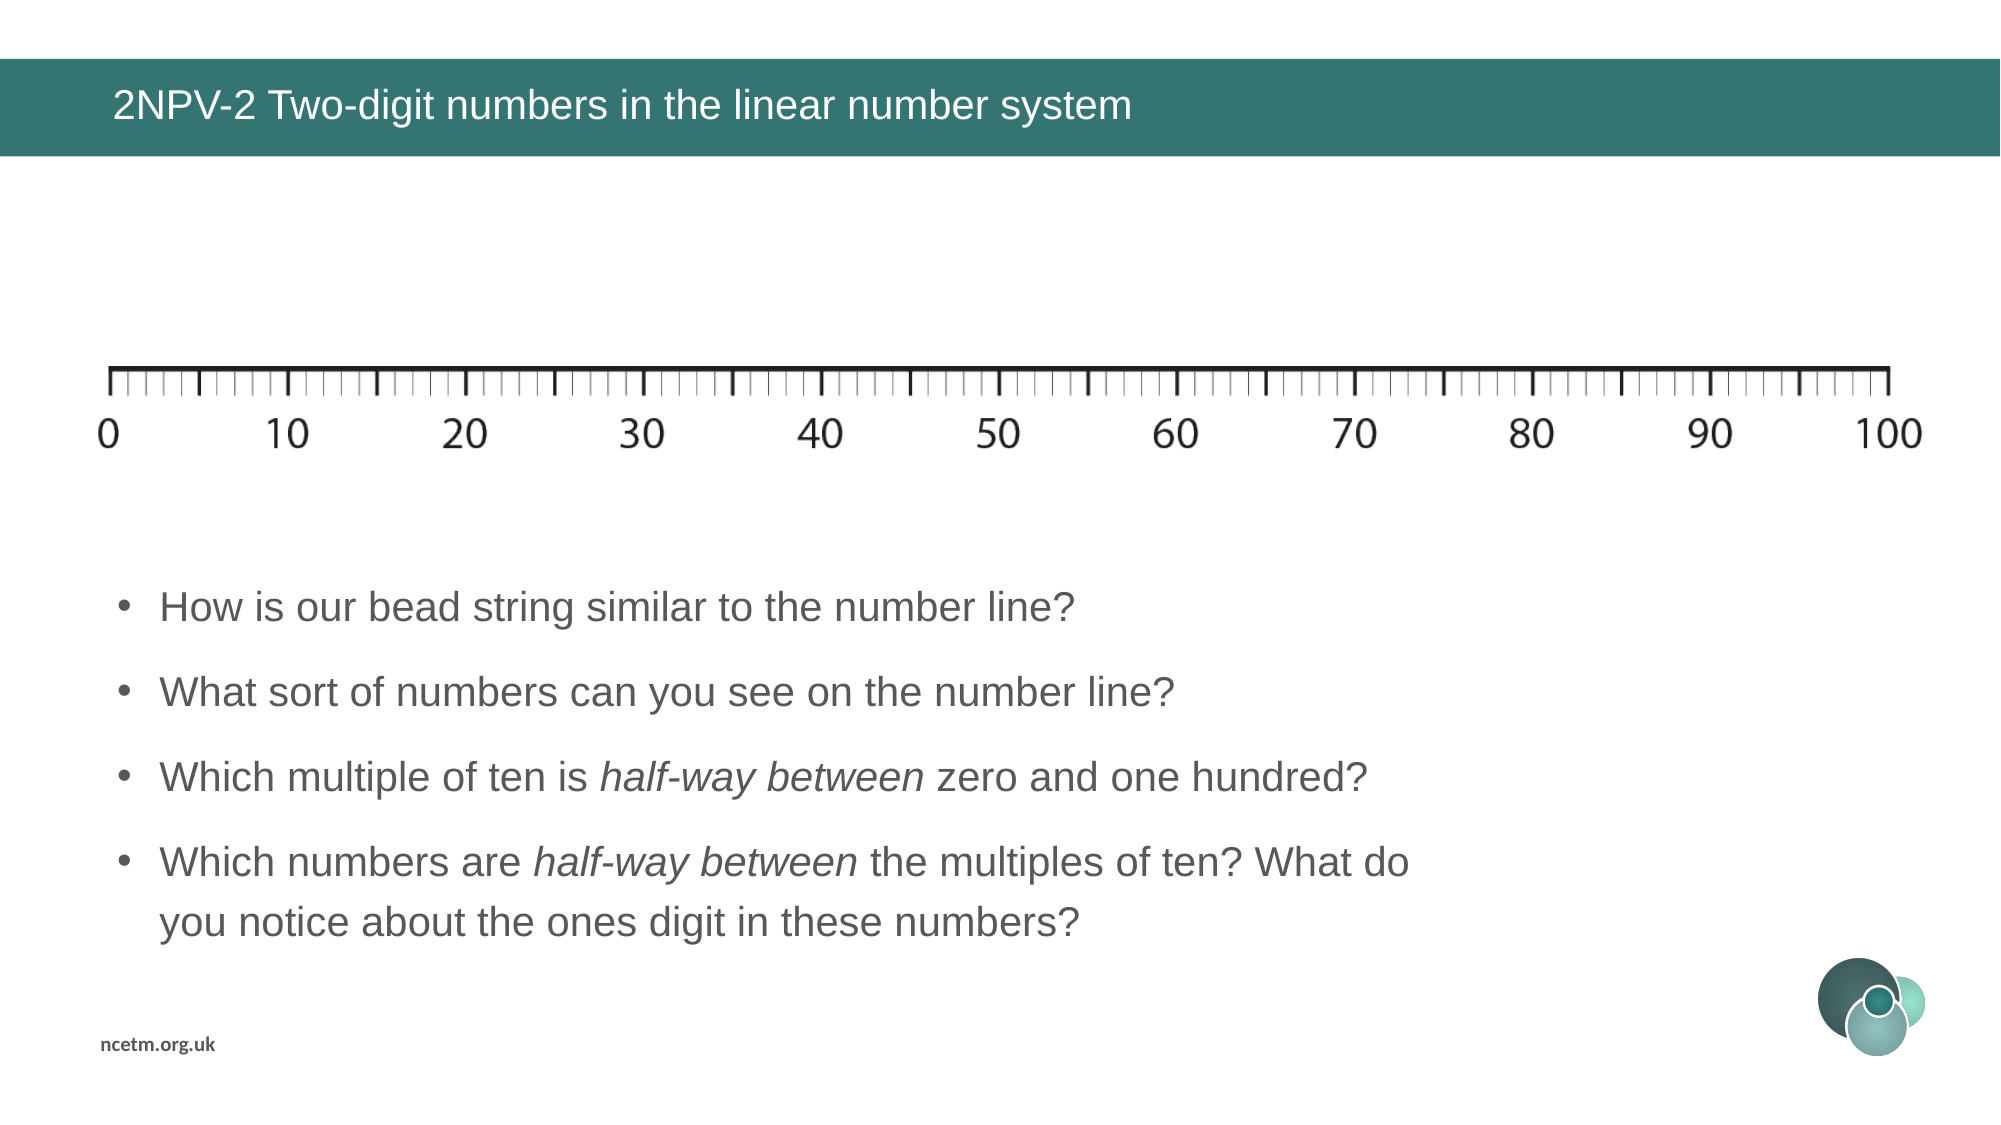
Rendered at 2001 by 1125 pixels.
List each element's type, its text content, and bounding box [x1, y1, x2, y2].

title 2NPV-2 Two-digit numbers in the linear number system [97, 76, 1945, 147]
picture [97, 366, 1924, 460]
text_box How is our bead string similar to the number line? What sort of numbers can you see on the number line? Which multiple of ten is half-way between zero and one hundred? Which numbers are half-way between the multiples of ten? What do you notice about the ones digit in these numbers? [102, 562, 1500, 971]
picture [1818, 958, 1925, 1056]
